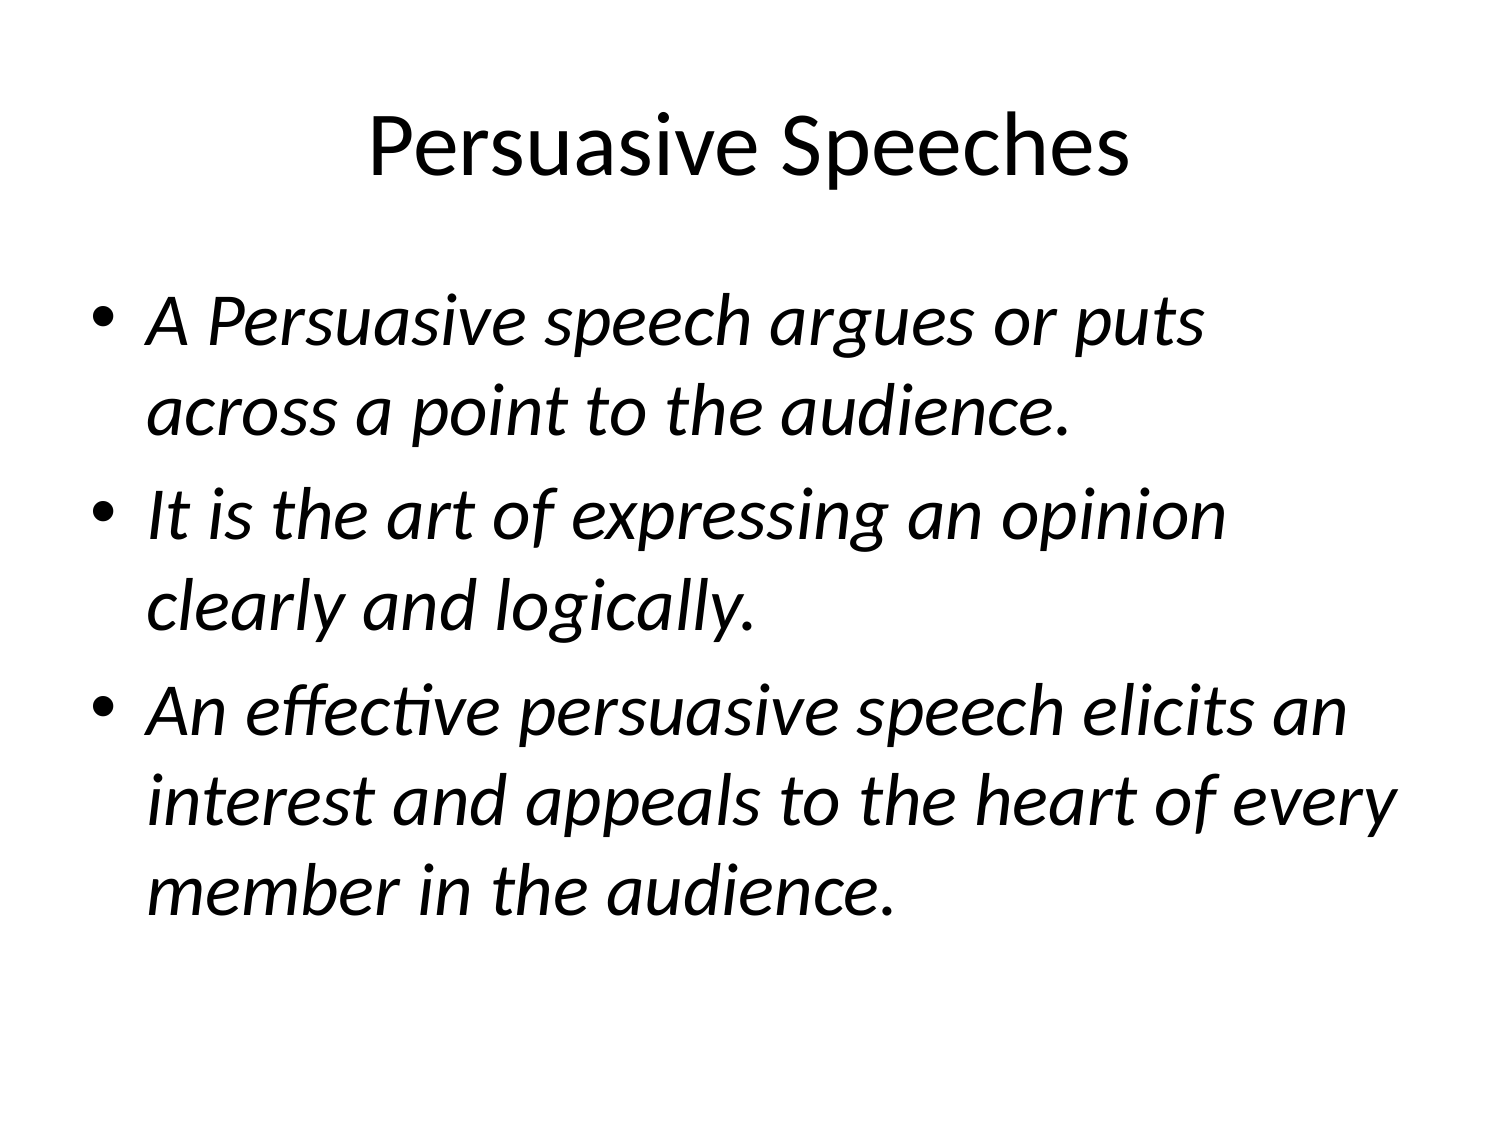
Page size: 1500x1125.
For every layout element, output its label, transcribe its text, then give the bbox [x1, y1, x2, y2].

list A Persuasive speech argues or puts across a point to the audience. It is the art of expressing an opinion clearly and logically. An effective persuasive speech elicits an interest and appeals to the heart of every member in the audience. [75, 262, 1425, 1005]
title Persuasive Speeches [75, 45, 1425, 233]
